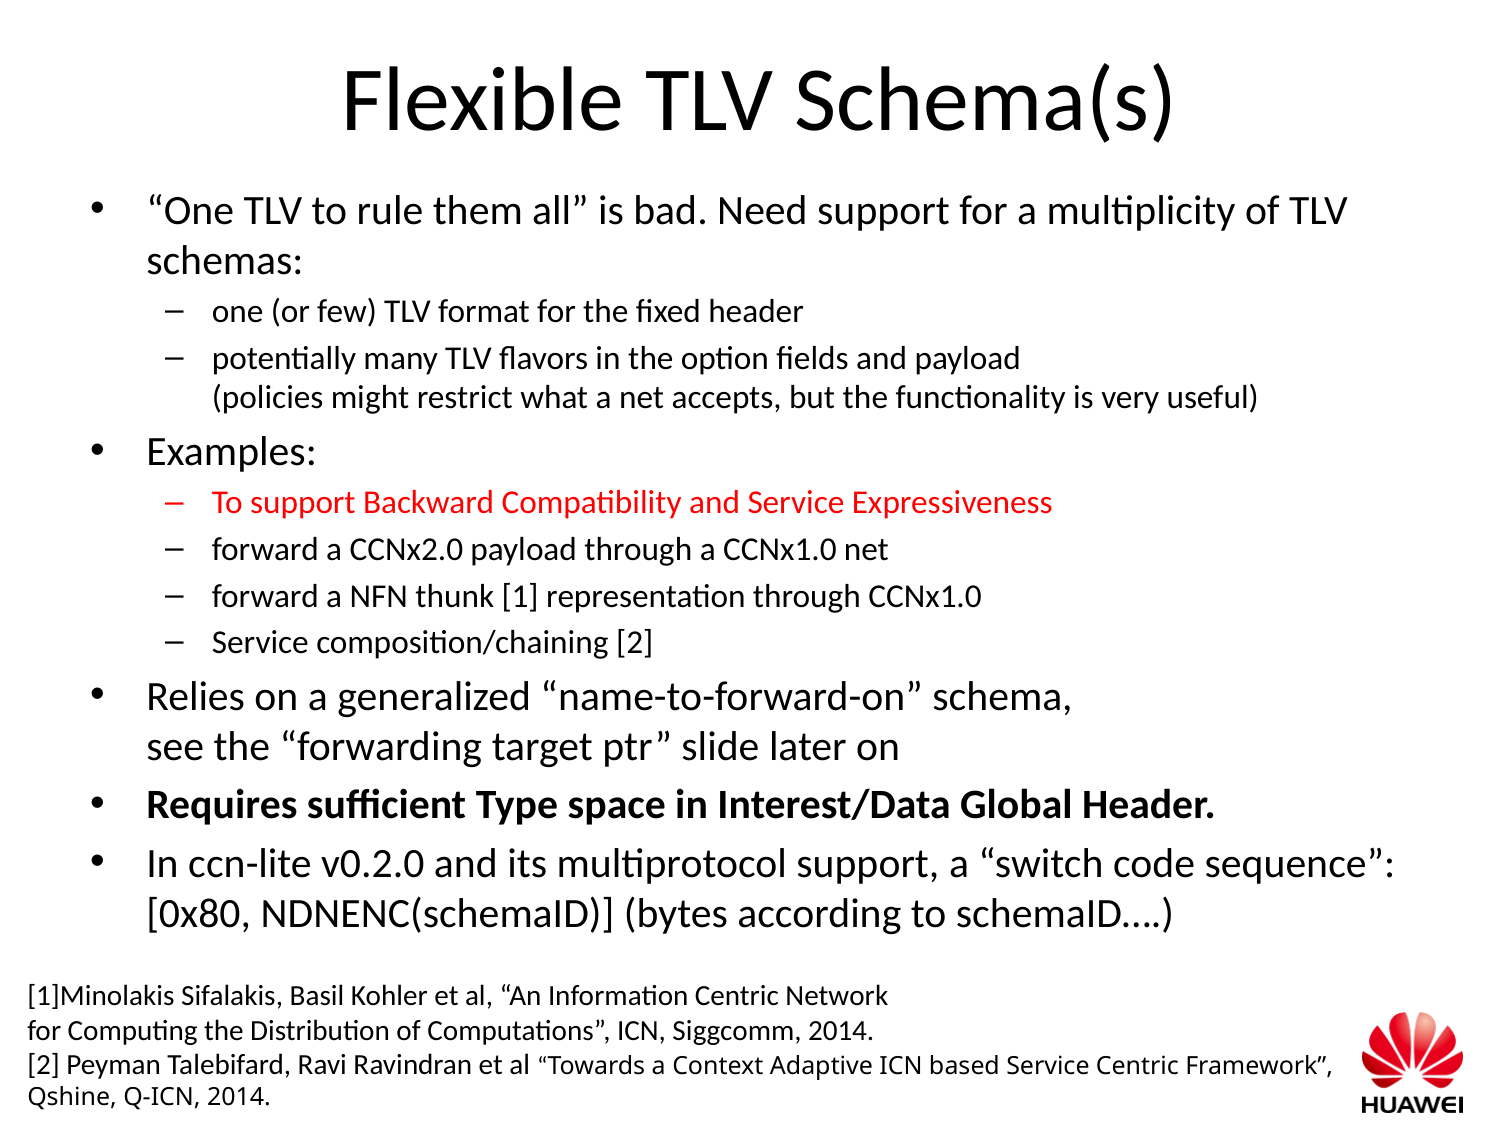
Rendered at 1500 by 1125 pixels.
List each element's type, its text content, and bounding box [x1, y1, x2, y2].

title Flexible TLV Schema(s) [75, 0, 1425, 174]
text_box [1]Minolakis Sifalakis, Basil Kohler et al, “An Information Centric Network for Computing the Distribution of Computations”, ICN, Siggcomm, 2014. [2] Peyman Talebifard, Ravi Ravindran et al “Towards a Context Adaptive ICN based Service Centric Framework”, Qshine, Q-ICN, 2014. [12, 968, 1500, 1119]
list “One TLV to rule them all” is bad. Need support for a multiplicity of TLV schemas: one (or few) TLV format for the fixed header potentially many TLV flavors in the option fields and payload (policies might restrict what a net accepts, but the functionality is very useful) Examples: To support Backward Compatibility and Service Expressiveness forward a CCNx2.0 payload through a CCNx1.0 net forward a NFN thunk [1] representation through CCNx1.0 Service composition/chaining [2] Relies on a generalized “name-to-forward-on” schema, see the “forwarding target ptr” slide later on Requires sufficient Type space in Interest/Data Global Header. In ccn-lite v0.2.0 and its multiprotocol support, a “switch code sequence”: [0x80, NDNENC(schemaID)] (bytes according to schemaID….) [75, 174, 1425, 888]
